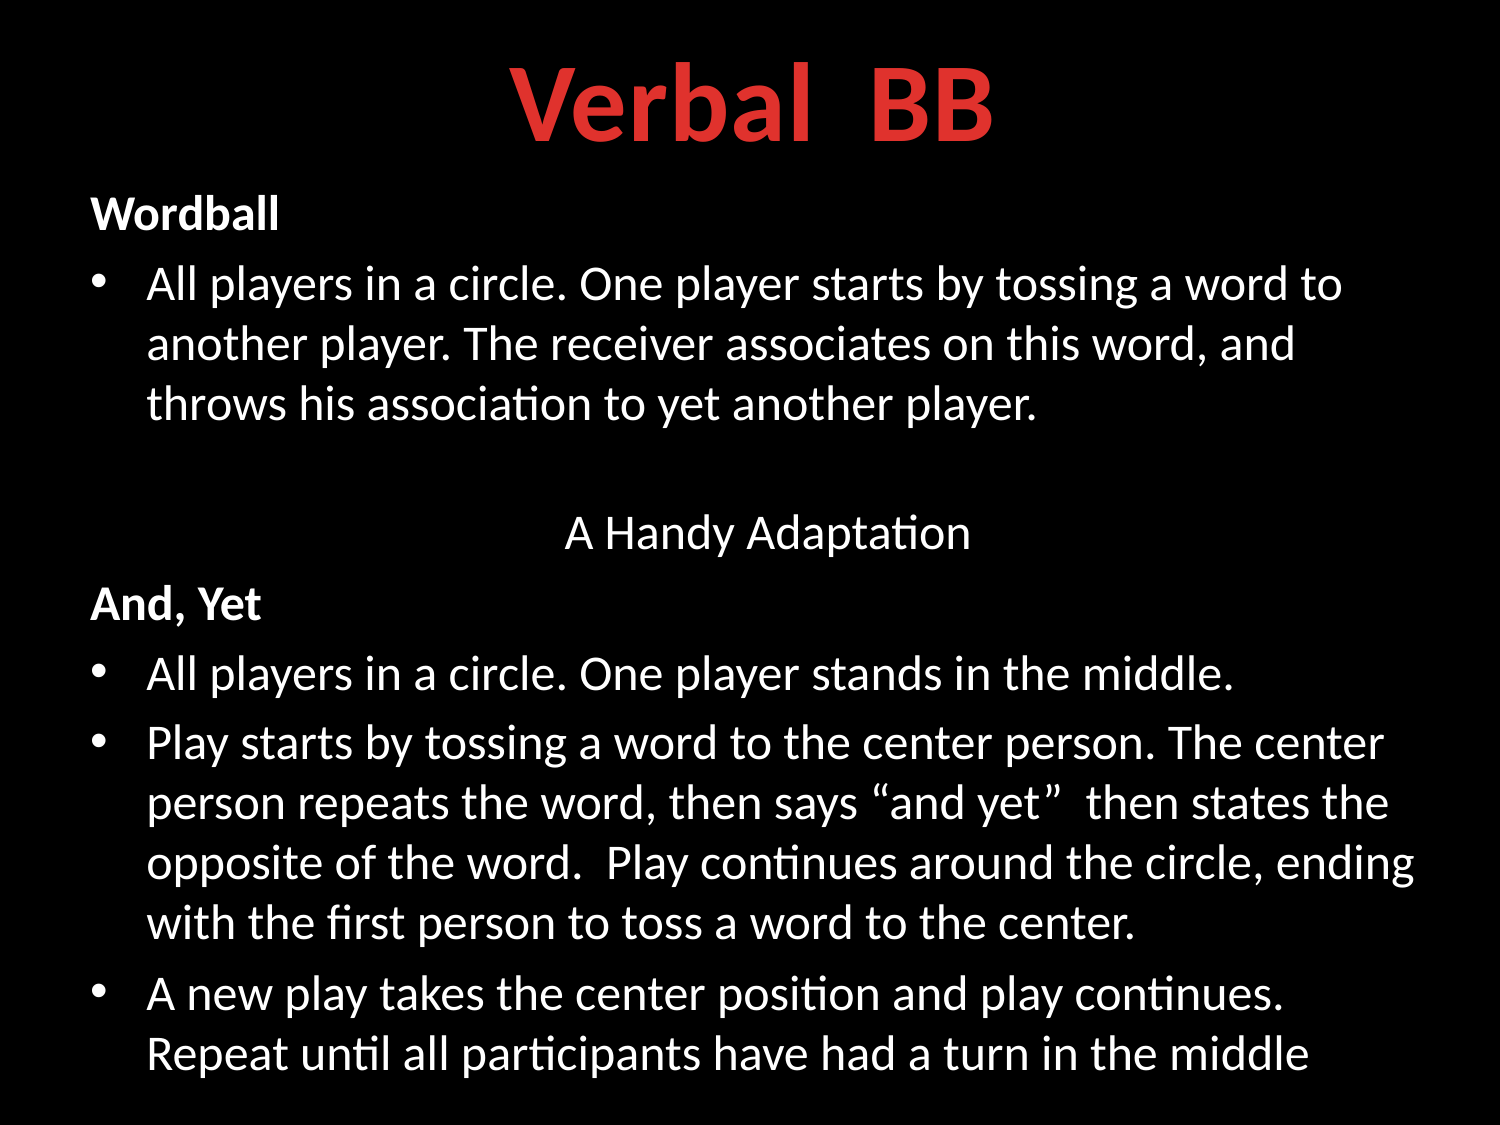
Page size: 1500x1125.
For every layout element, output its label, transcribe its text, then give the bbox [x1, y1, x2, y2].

text_box Verbal BB [494, 21, 1012, 172]
list Wordball All players in a circle. One player starts by tossing a word to another player. The receiver associates on this word, and throws his association to yet another player. A Handy Adaptation And, Yet All players in a circle. One player stands in the middle. Play starts by tossing a word to the center person. The center person repeats the word, then says “and yet” then states the opposite of the word. Play continues around the circle, ending with the first person to toss a word to the center. A new play takes the center position and play continues. Repeat until all participants have had a turn in the middle [75, 172, 1450, 1125]
